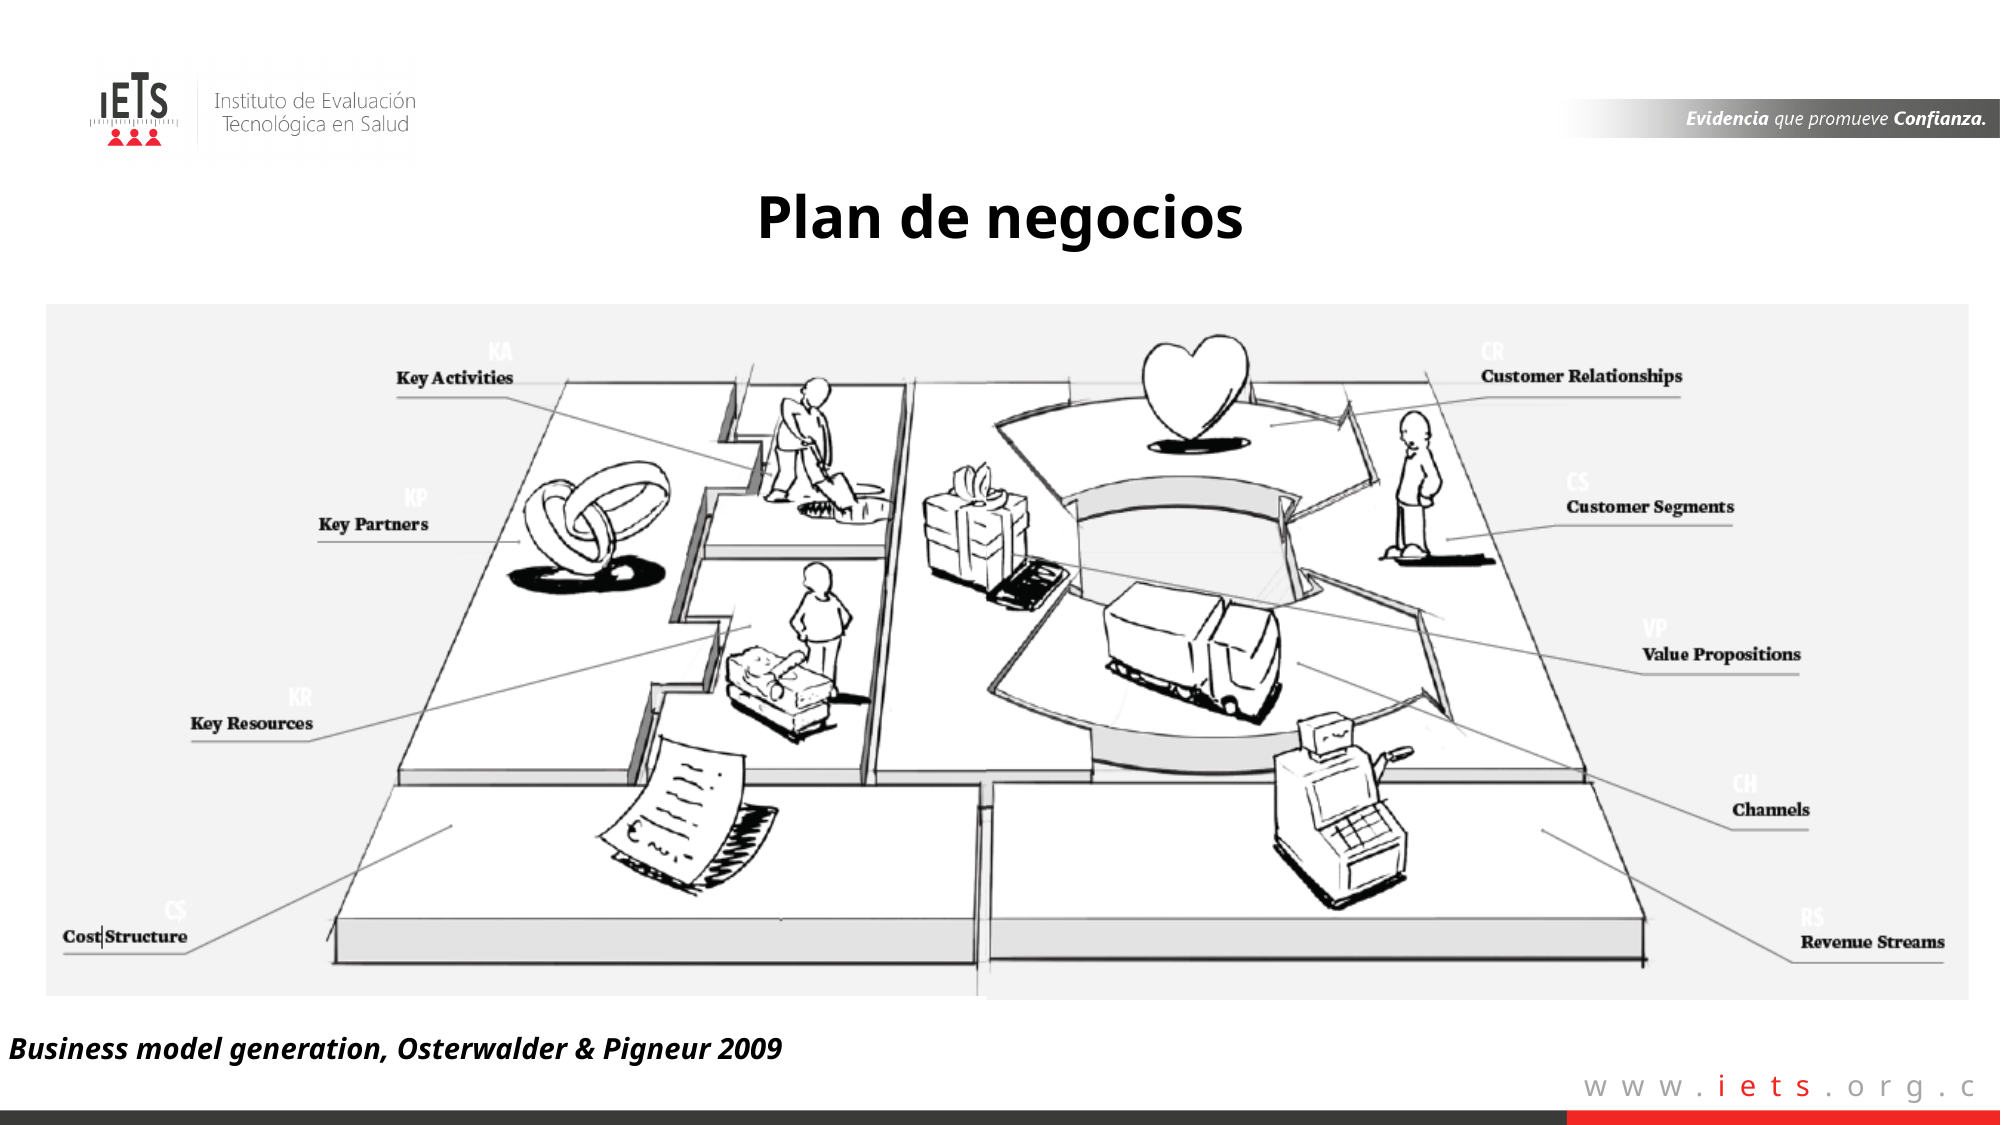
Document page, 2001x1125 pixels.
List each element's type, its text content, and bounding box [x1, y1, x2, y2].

picture [1546, 99, 2000, 138]
picture [90, 54, 422, 174]
text_box Business model generation, Osterwalder & Pigneur 2009 [0, 1023, 798, 1073]
list Plan de negocios [132, 172, 1869, 268]
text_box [45, 303, 1969, 1000]
